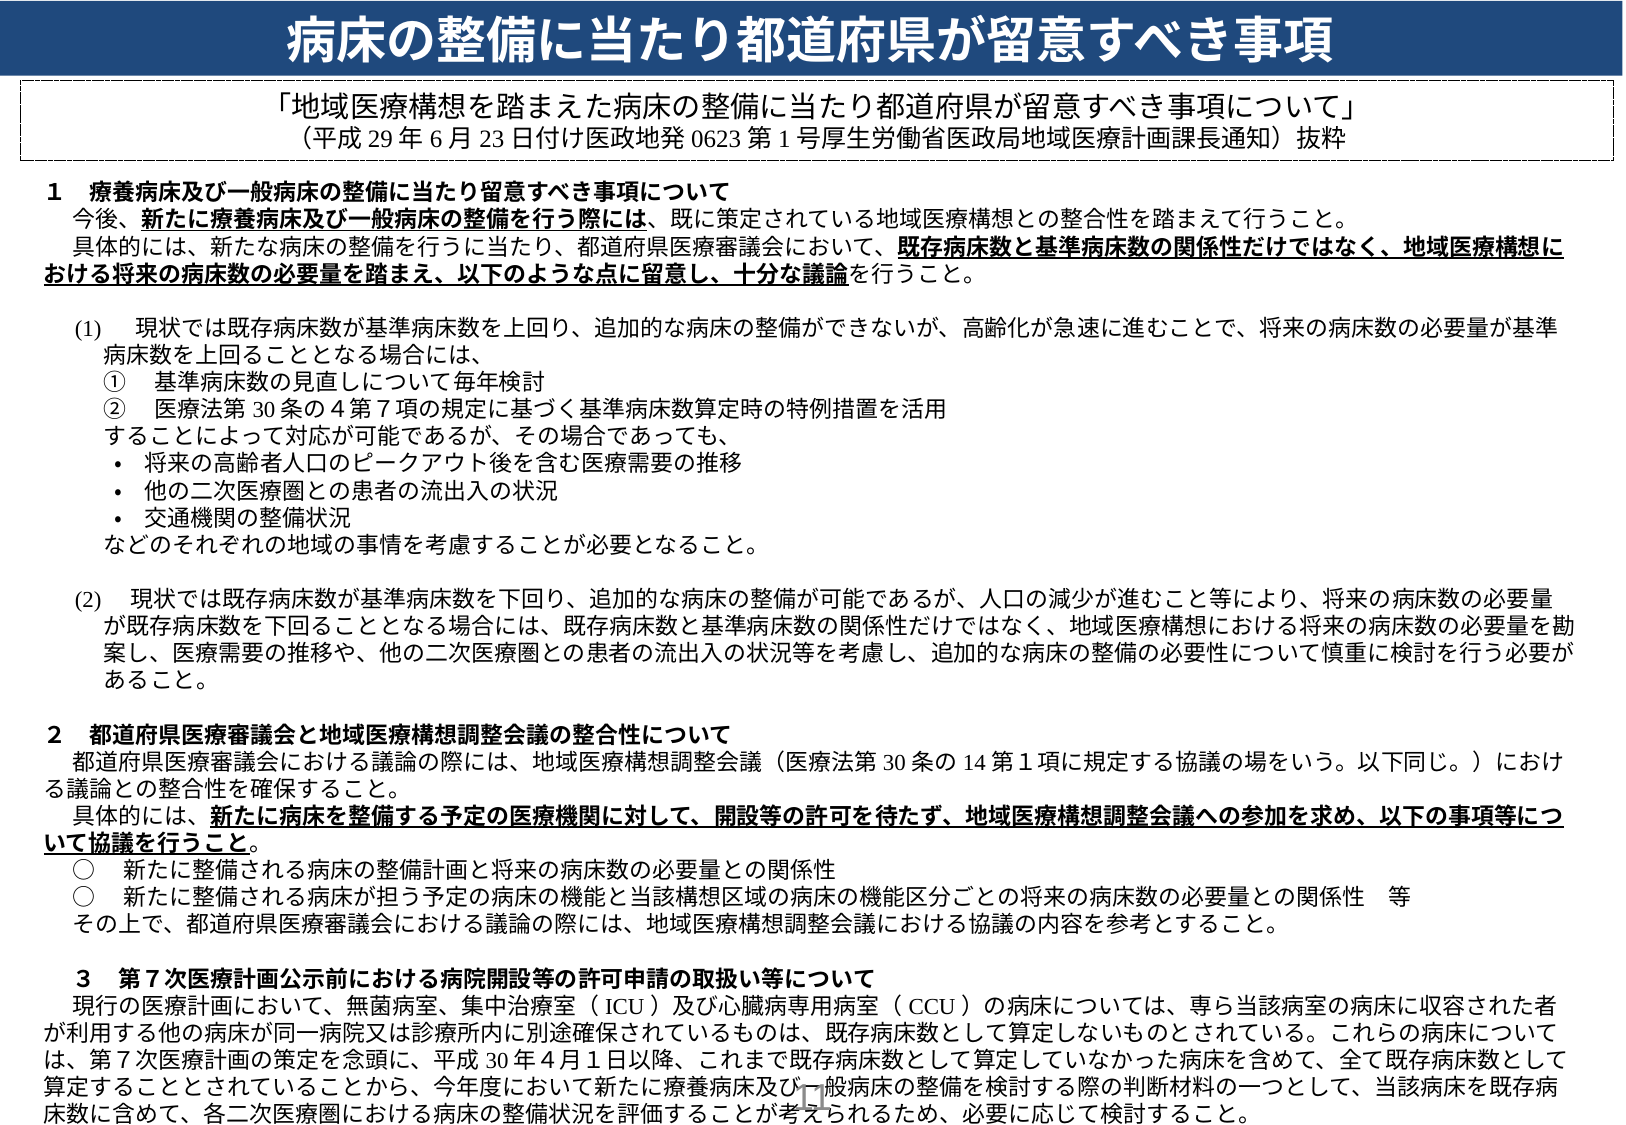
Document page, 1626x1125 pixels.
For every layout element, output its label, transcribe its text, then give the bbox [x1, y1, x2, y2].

text_box 病床の整備に当たり都道府県が留意すべき事項 [0, 0, 1623, 76]
text_box 「地域医療構想を踏まえた病床の整備に当たり都道府県が留意すべき事項について」 （平成29年6月23日付け医政地発0623第1号厚生労働省医政局地域医療計画課長通知）抜粋 [20, 80, 1614, 161]
text_box 11 [622, 1065, 1003, 1125]
text_box １ 療養病床及び一般病床の整備に当たり留意すべき事項について 今後、新たに療養病床及び一般病床の整備を行う際には、既に策定されている地域医療構想との整合性を踏まえて行うこと。 具体的には、新たな病床の整備を行うに当たり、都道府県医療審議会において、既存病床数と基準病床数の関係性だけではなく、地域医療構想における将来の病床数の必要量を踏まえ、以下のような点に留意し、十分な議論を行うこと。 (1) 現状では既存病床数が基準病床数を上回り、追加的な病床の整備ができないが、高齢化が急速に進むことで、将来の病床数の必要量が基準病床数を上回ることとなる場合には、 ① 基準病床数の見直しについて毎年検討 ② 医療法第30条の４第７項の規定に基づく基準病床数算定時の特例措置を活用 することによって対応が可能であるが、その場合であっても、 ・ 将来の高齢者人口のピークアウト後を含む医療需要の推移 ・ 他の二次医療圏との患者の流出入の状況 ・ 交通機関の整備状況 などのそれぞれの地域の事情を考慮することが必要となること。 (2) 現状では既存病床数が基準病床数を下回り、追加的な病床の整備が可能であるが、人口の減少が進むこと等により、将来の病床数の必要量が既存病床数を下回ることとなる場合には、既存病床数と基準病床数の関係性だけではなく、地域医療構想における将来の病床数の必要量を勘案し、医療需要の推移や、他の二次医療圏との患者の流出入の状況等を考慮し、追加的な病床の整備の必要性について慎重に検討を行う必要があること。 ２ 都道府県医療審議会と地域医療構想調整会議の整合性について 都道府県医療審議会における議論の際には、地域医療構想調整会議（医療法第30条の14第１項に規定する協議の場をいう。以下同じ。）における議論との整合性を確保すること。 具体的には、新たに病床を整備する予定の医療機関に対して、開設等の許可を待たず、地域医療構想調整会議への参加を求め、以下の事項等について協議を行うこと。 ○ 新たに整備される病床の整備計画と将来の病床数の必要量との関係性 ○ 新たに整備される病床が担う予定の病床の機能と当該構想区域の病床の機能区分ごとの将来の病床数の必要量との関係性 等 その上で、都道府県医療審議会における議論の際には、地域医療構想調整会議における協議の内容を参考とすること。 ３ 第７次医療計画公示前における病院開設等の許可申請の取扱い等について 現行の医療計画において、無菌病室、集中治療室（ICU）及び心臓病専用病室（CCU）の病床については、専ら当該病室の病床に収容された者が利用する他の病床が同一病院又は診療所内に別途確保されているものは、既存病床数として算定しないものとされている。これらの病床については、第７次医療計画の策定を念頭に、平成30年４月１日以降、これまで既存病床数として算定していなかった病床を含めて、全て既存病床数として算定することとされていることから、今年度において新たに療養病床及び一般病床の整備を検討する際の判断材料の一つとして、当該病床を既存病床数に含めて、各二次医療圏における病床の整備状況を評価することが考えられるため、必要に応じて検討すること。 [29, 170, 1591, 1125]
